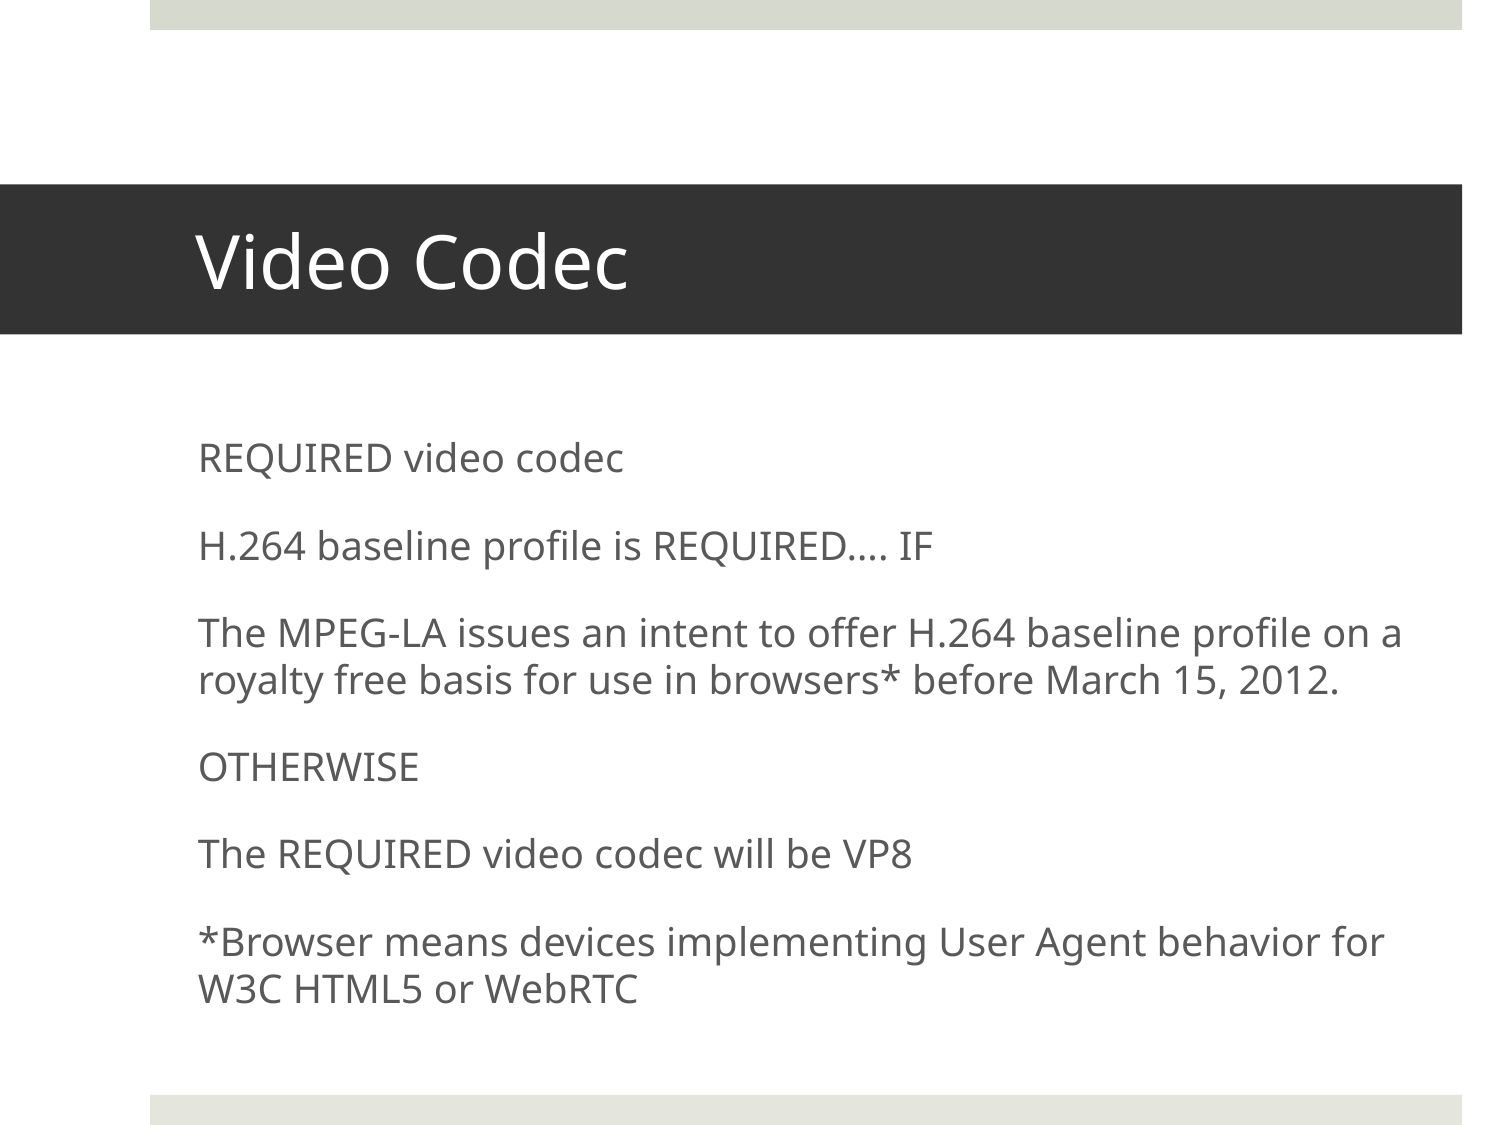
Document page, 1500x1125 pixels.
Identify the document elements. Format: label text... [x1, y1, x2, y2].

title Video Codec [0, 184, 1463, 335]
list REQUIRED video codec H.264 baseline profile is REQUIRED…. IF The MPEG-LA issues an intent to offer H.264 baseline profile on a royalty free basis for use in browsers* before March 15, 2012. OTHERWISE The REQUIRED video codec will be VP8 *Browser means devices implementing User Agent behavior for W3C HTML5 or WebRTC [182, 425, 1432, 1028]
